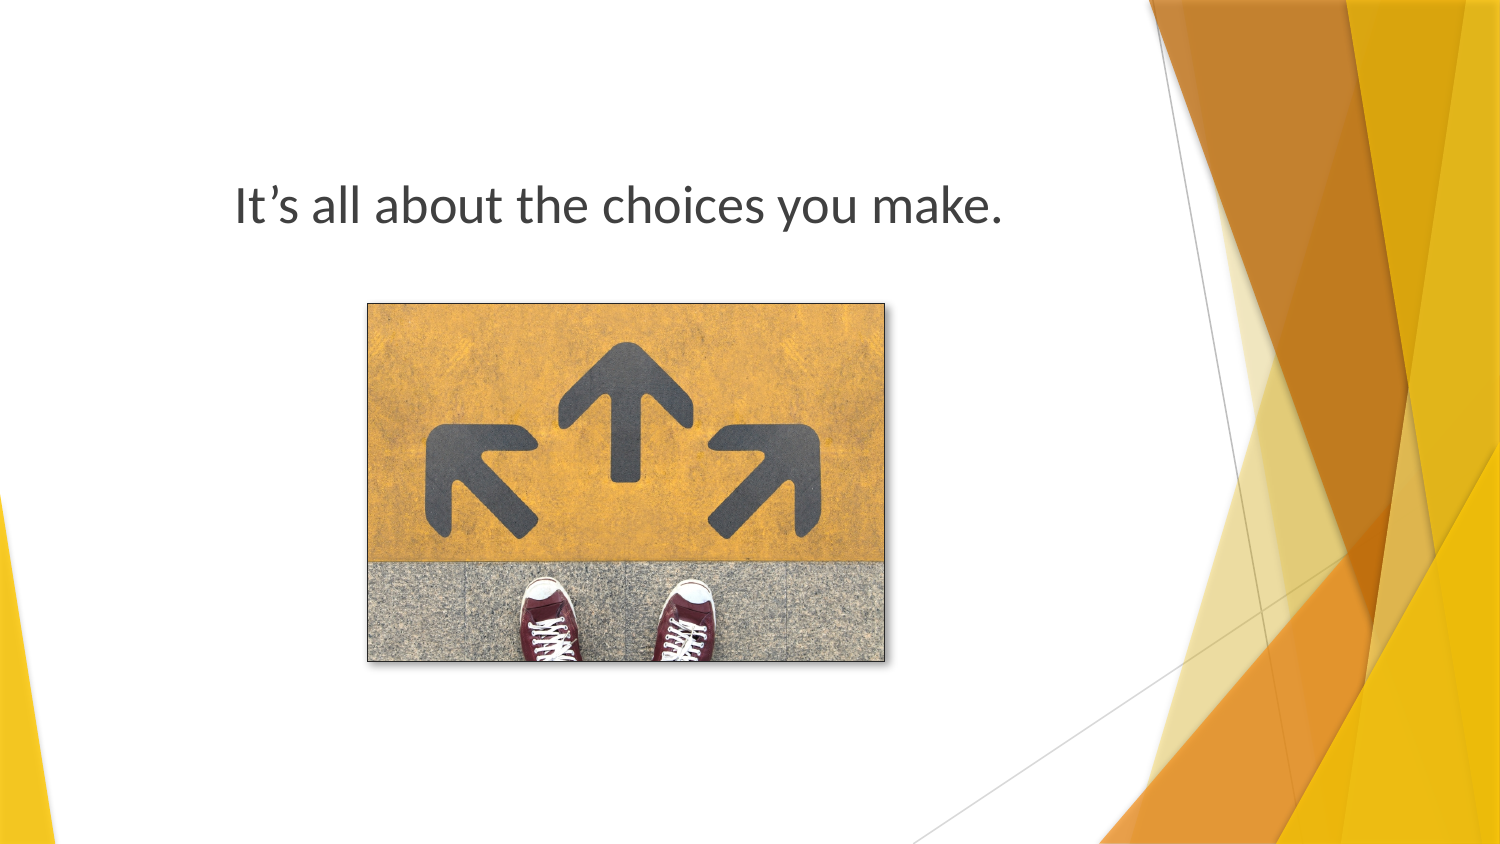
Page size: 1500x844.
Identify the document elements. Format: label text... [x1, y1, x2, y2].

list It’s all about the choices you make. [64, 161, 1188, 281]
picture [366, 303, 886, 663]
